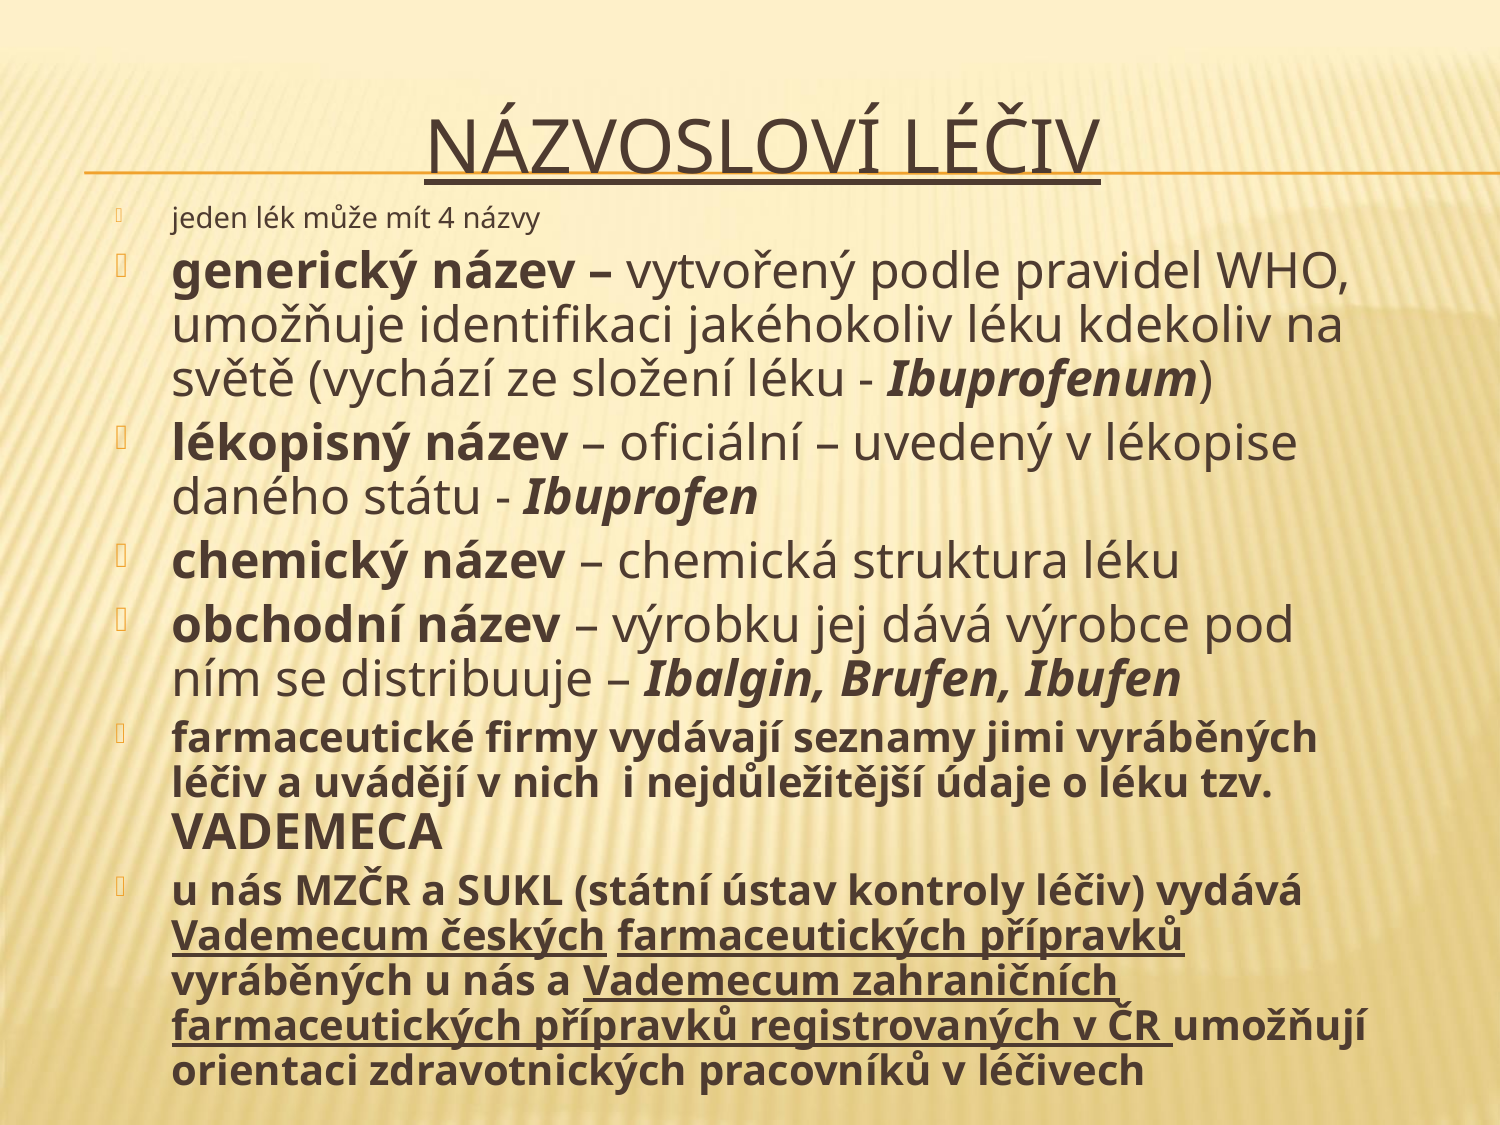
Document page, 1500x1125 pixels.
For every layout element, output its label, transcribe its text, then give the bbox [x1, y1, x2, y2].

picture [0, 0, 1500, 1125]
title Názvosloví léčiv [50, 75, 1475, 213]
list jeden lék může mít 4 názvy generický název – vytvořený podle pravidel WHO, umožňuje identifikaci jakéhokoliv léku kdekoliv na světě (vychází ze složení léku - Ibuprofenum) lékopisný název – oficiální – uvedený v lékopise daného státu - Ibuprofen chemický název – chemická struktura léku obchodní název – výrobku jej dává výrobce pod ním se distribuuje – Ibalgin, Brufen, Ibufen farmaceutické firmy vydávají seznamy jimi vyráběných léčiv a uvádějí v nich i nejdůležitější údaje o léku tzv. VADEMECA u nás MZČR a SUKL (státní ústav kontroly léčiv) vydává Vademecum českých farmaceutických přípravků vyráběných u nás a Vademecum zahraničních farmaceutických přípravků registrovaných v ČR umožňují orientaci zdravotnických pracovníků v léčivech [100, 196, 1413, 1094]
